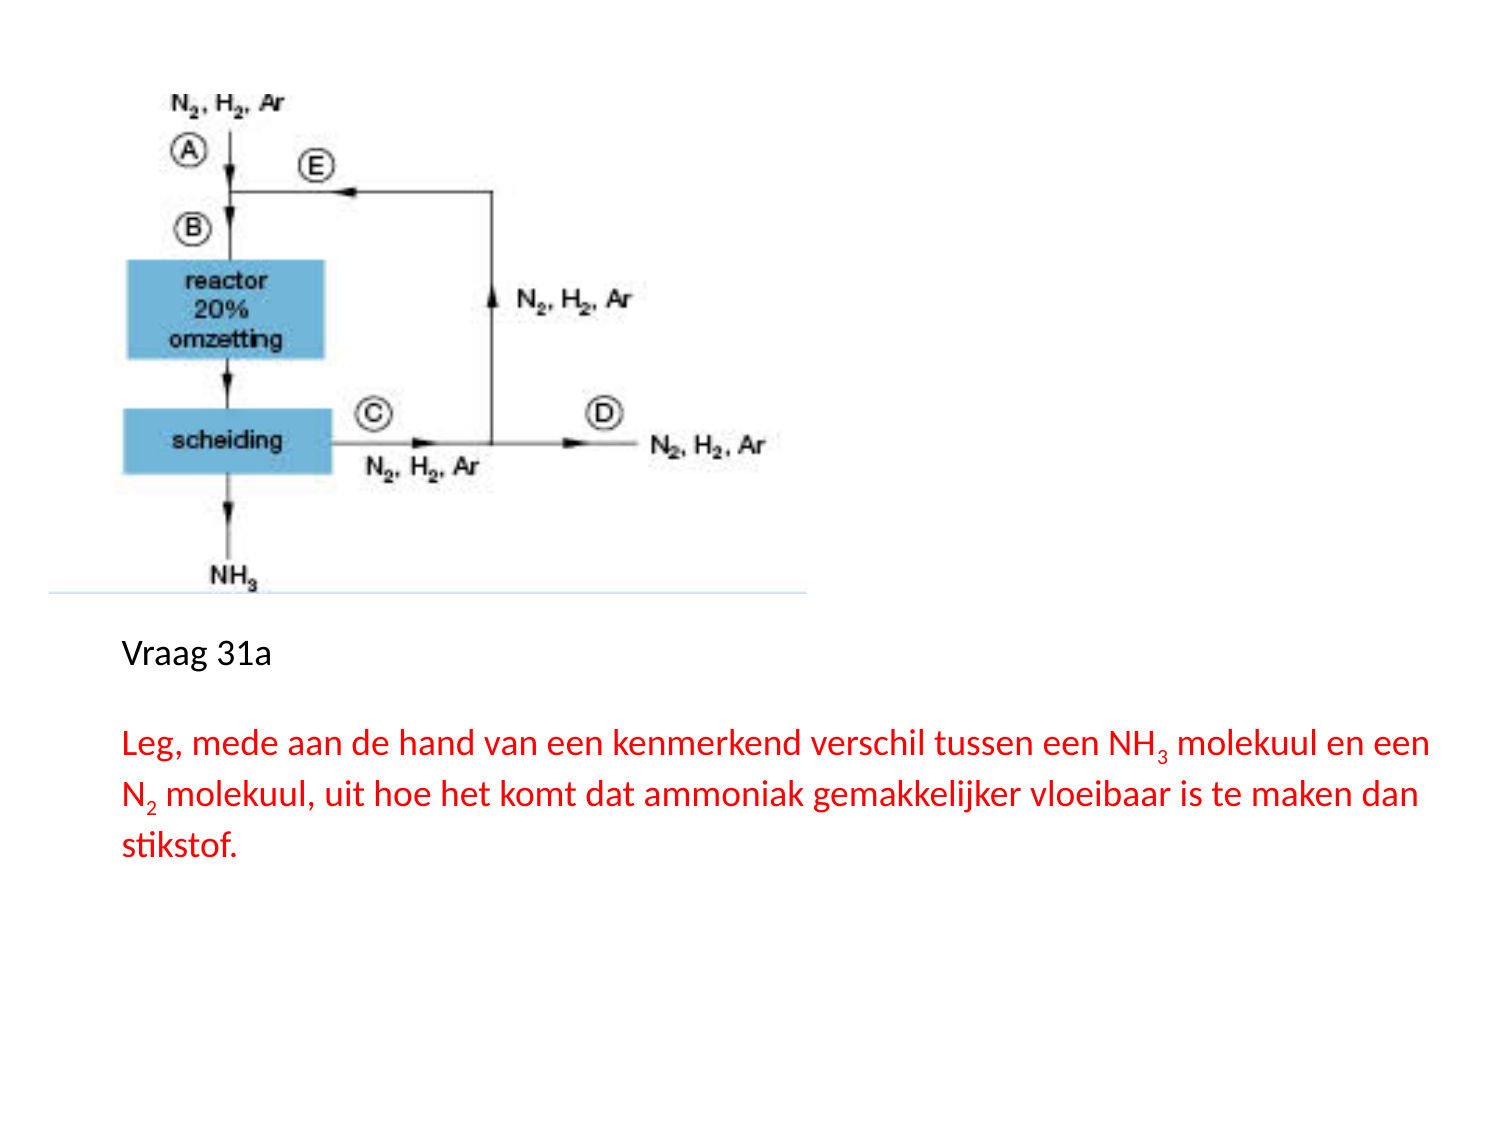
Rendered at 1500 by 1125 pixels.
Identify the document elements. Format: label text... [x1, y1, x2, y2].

picture [48, 93, 807, 594]
text_box Vraag 31a Leg, mede aan de hand van een kenmerkend verschil tussen een NH3 molekuul en een N2 molekuul, uit hoe het komt dat ammoniak gemakkelijker vloeibaar is te maken dan stikstof. [106, 620, 1469, 918]
